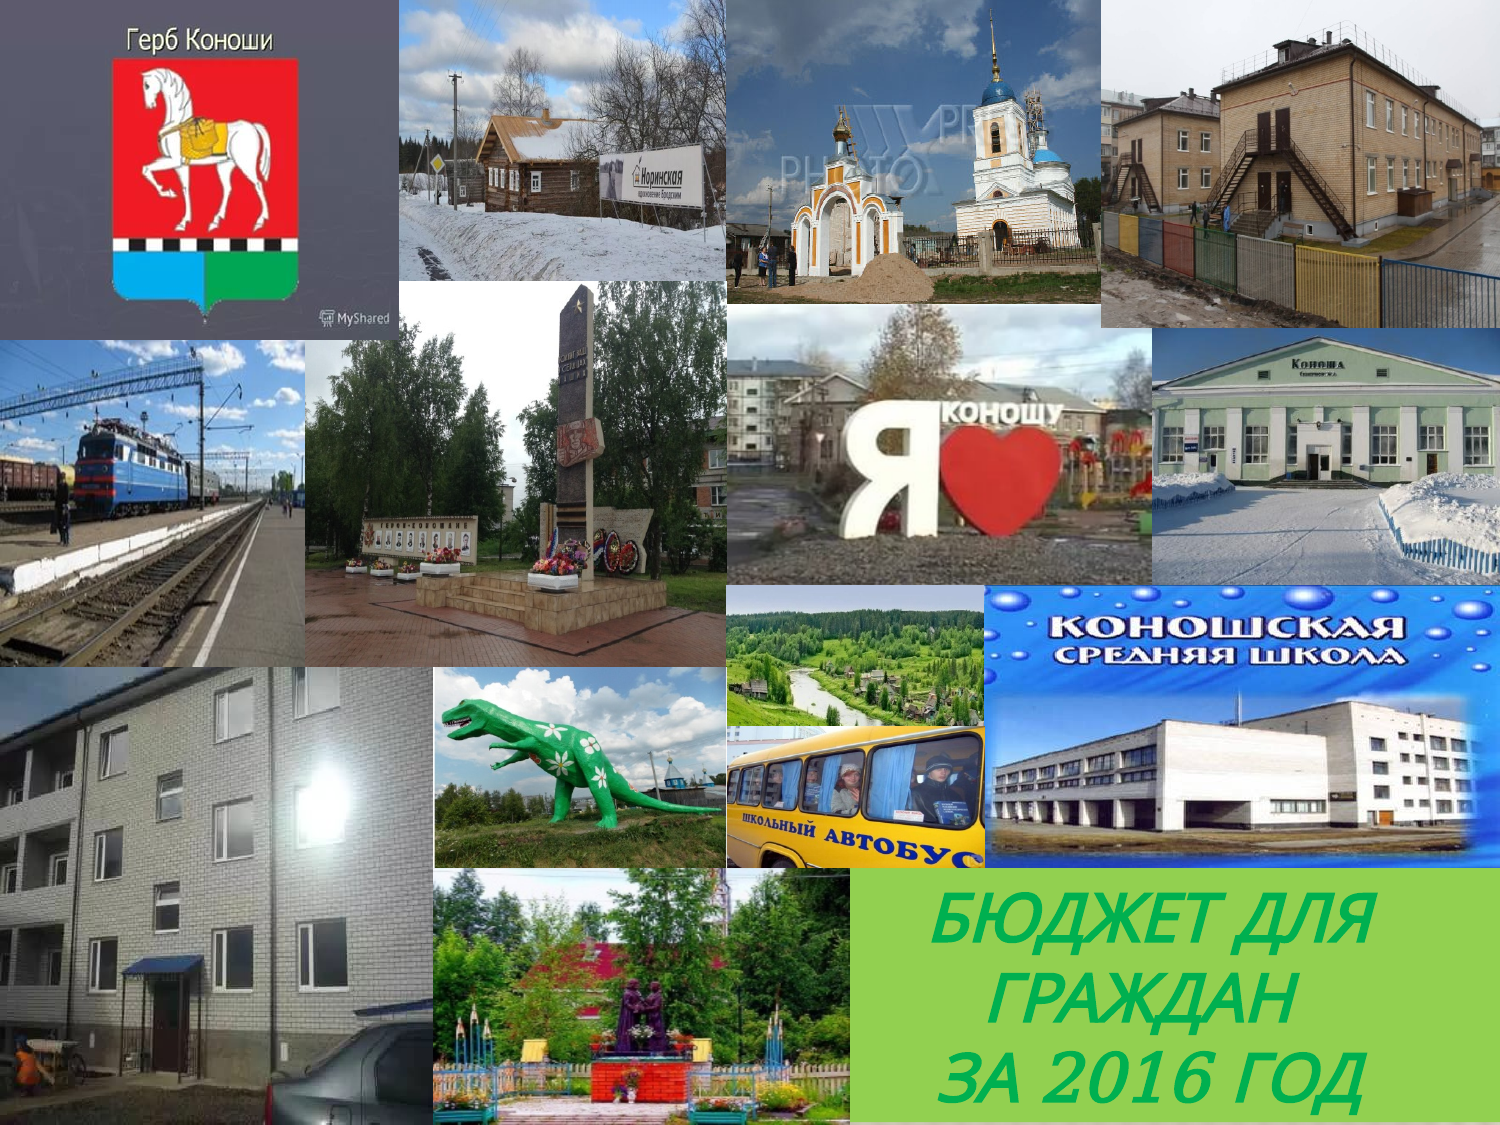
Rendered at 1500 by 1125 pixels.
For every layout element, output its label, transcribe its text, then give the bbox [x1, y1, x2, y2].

picture [0, 0, 1500, 1125]
text_box БЮДЖЕТ ДЛЯ ГРАЖДАН ЗА 2016 ГОД [859, 883, 1500, 1123]
picture [433, 872, 850, 1125]
